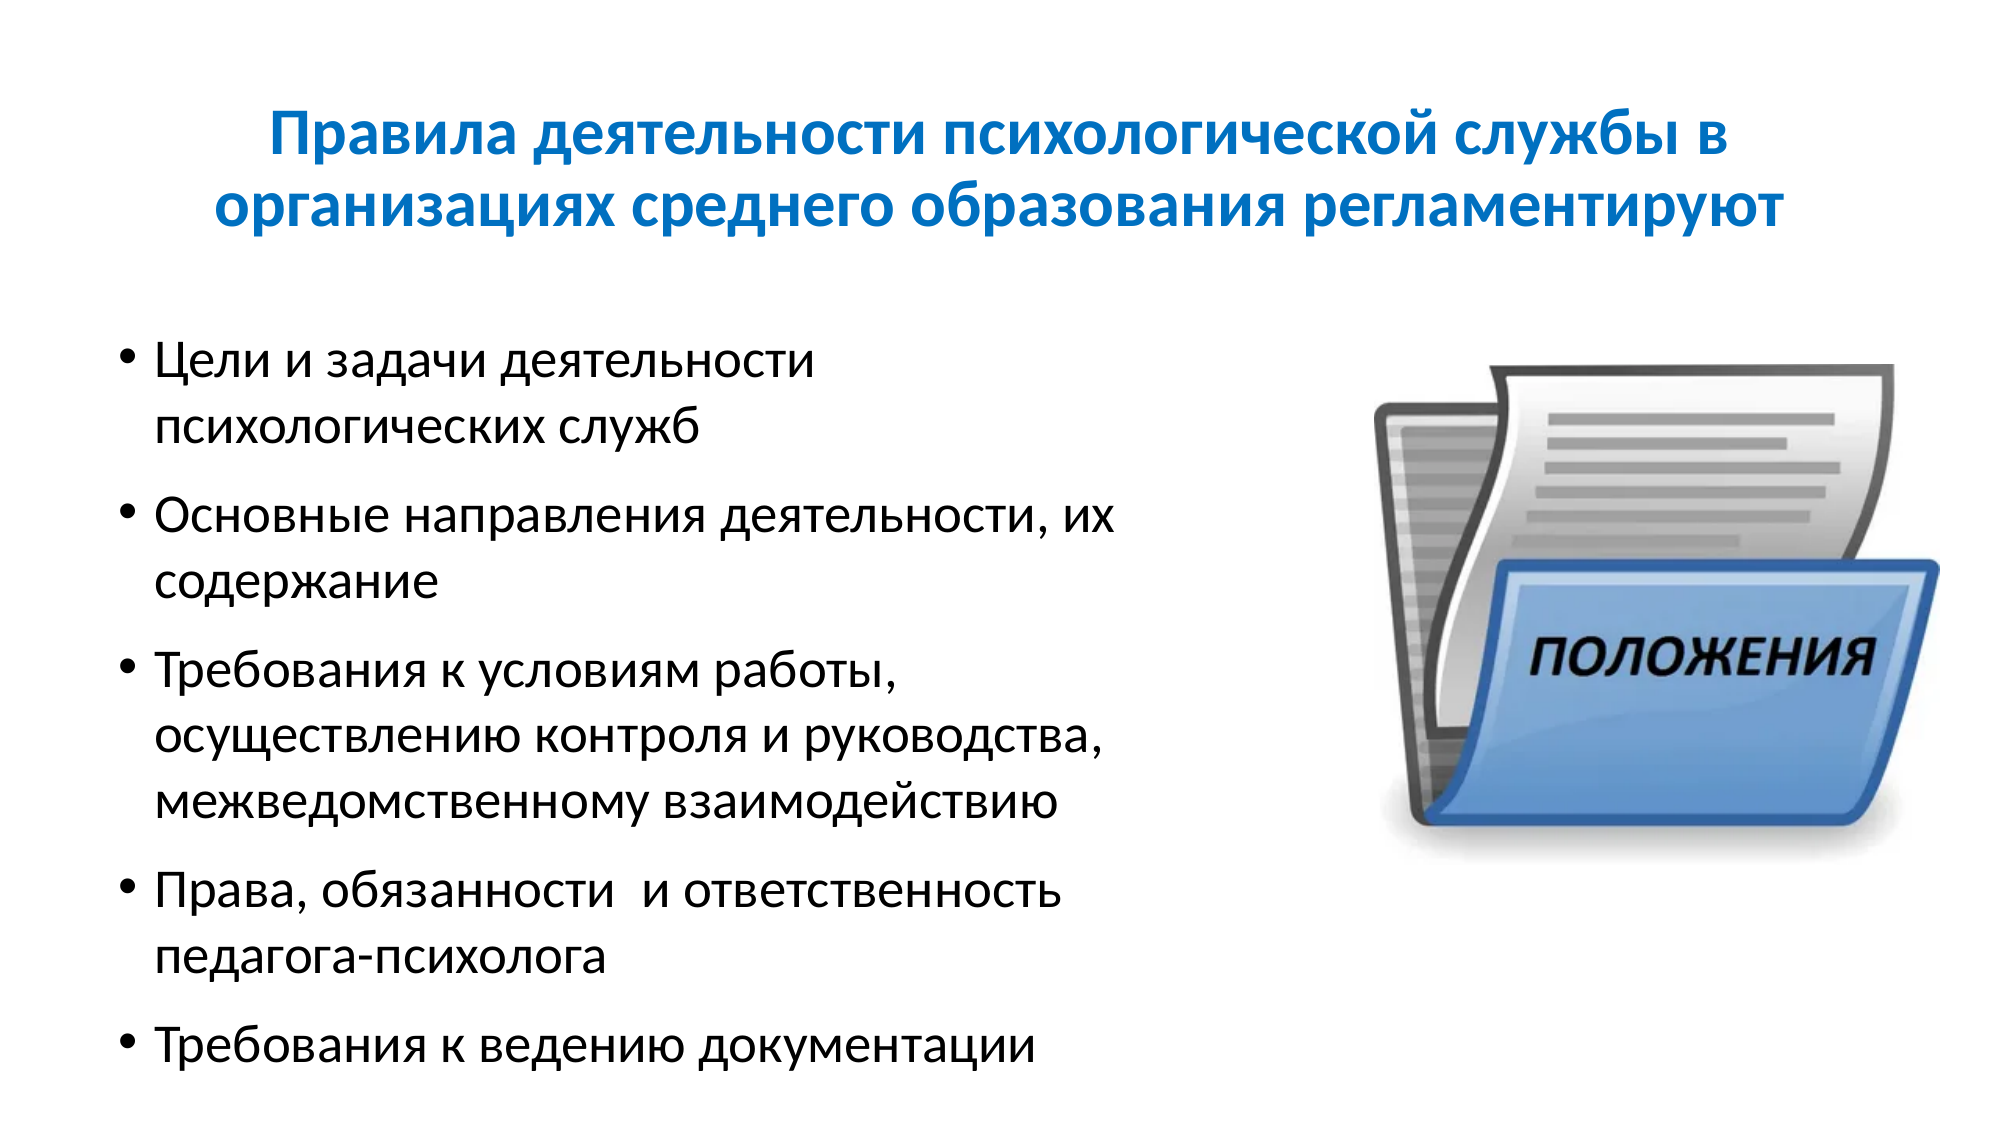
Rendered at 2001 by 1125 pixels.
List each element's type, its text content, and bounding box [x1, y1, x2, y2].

title Правила деятельности психологической службы в организациях среднего образования регламентируют [137, 59, 1863, 278]
list Цели и задачи деятельности психологических служб Основные направления деятельности, их содержание Требования к условиям работы, осуществлению контроля и руководства, межведомственному взаимодействию Права, обязанности и ответственность педагога-психолога Требования к ведению документации [103, 315, 1224, 1089]
picture [1374, 364, 1940, 865]
